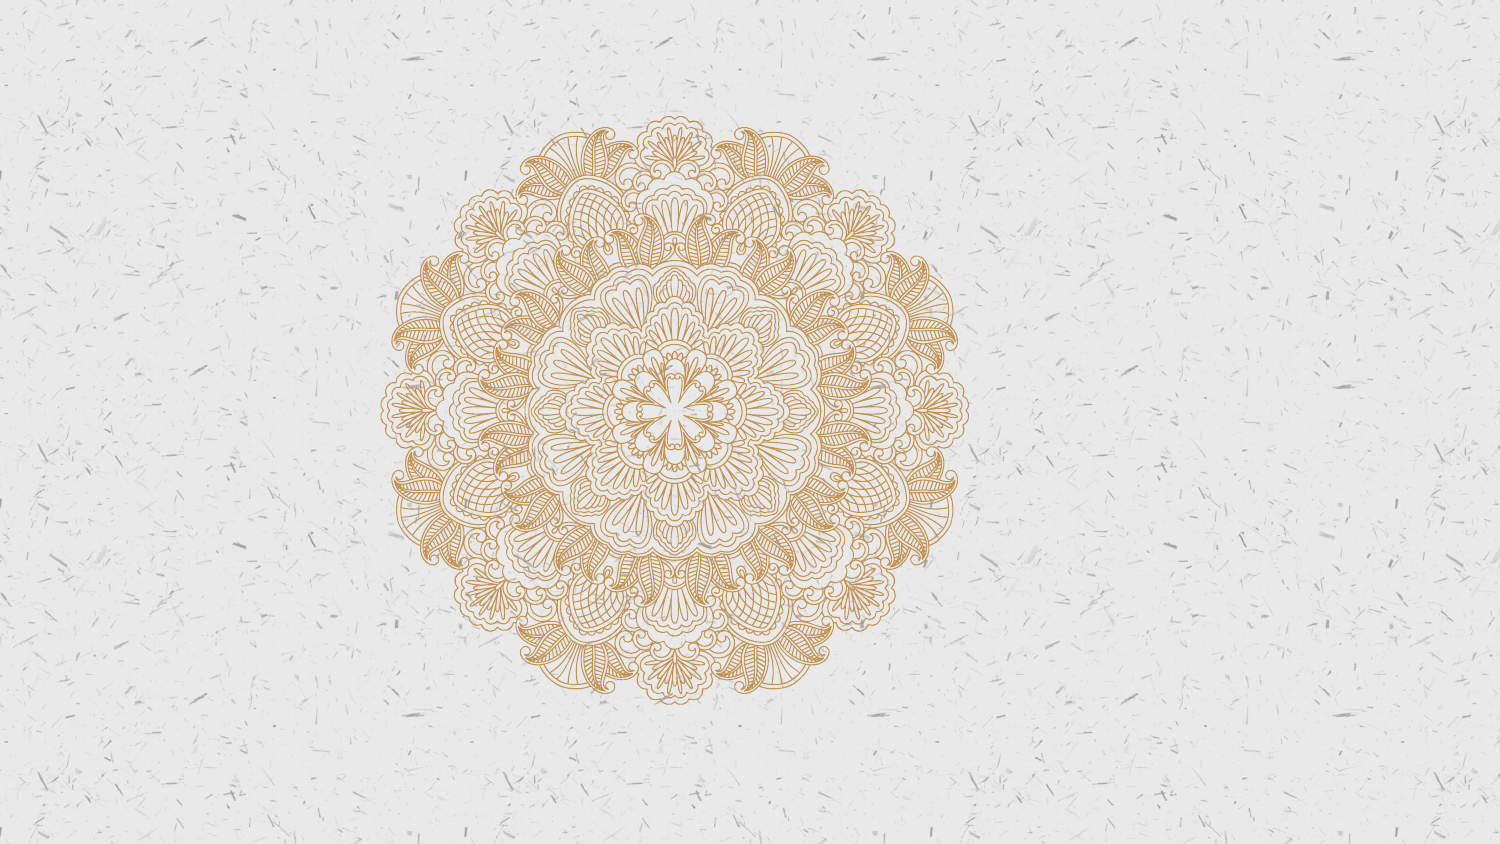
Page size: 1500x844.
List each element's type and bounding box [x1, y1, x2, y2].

text_box [379, 115, 970, 706]
picture [0, 0, 1500, 844]
